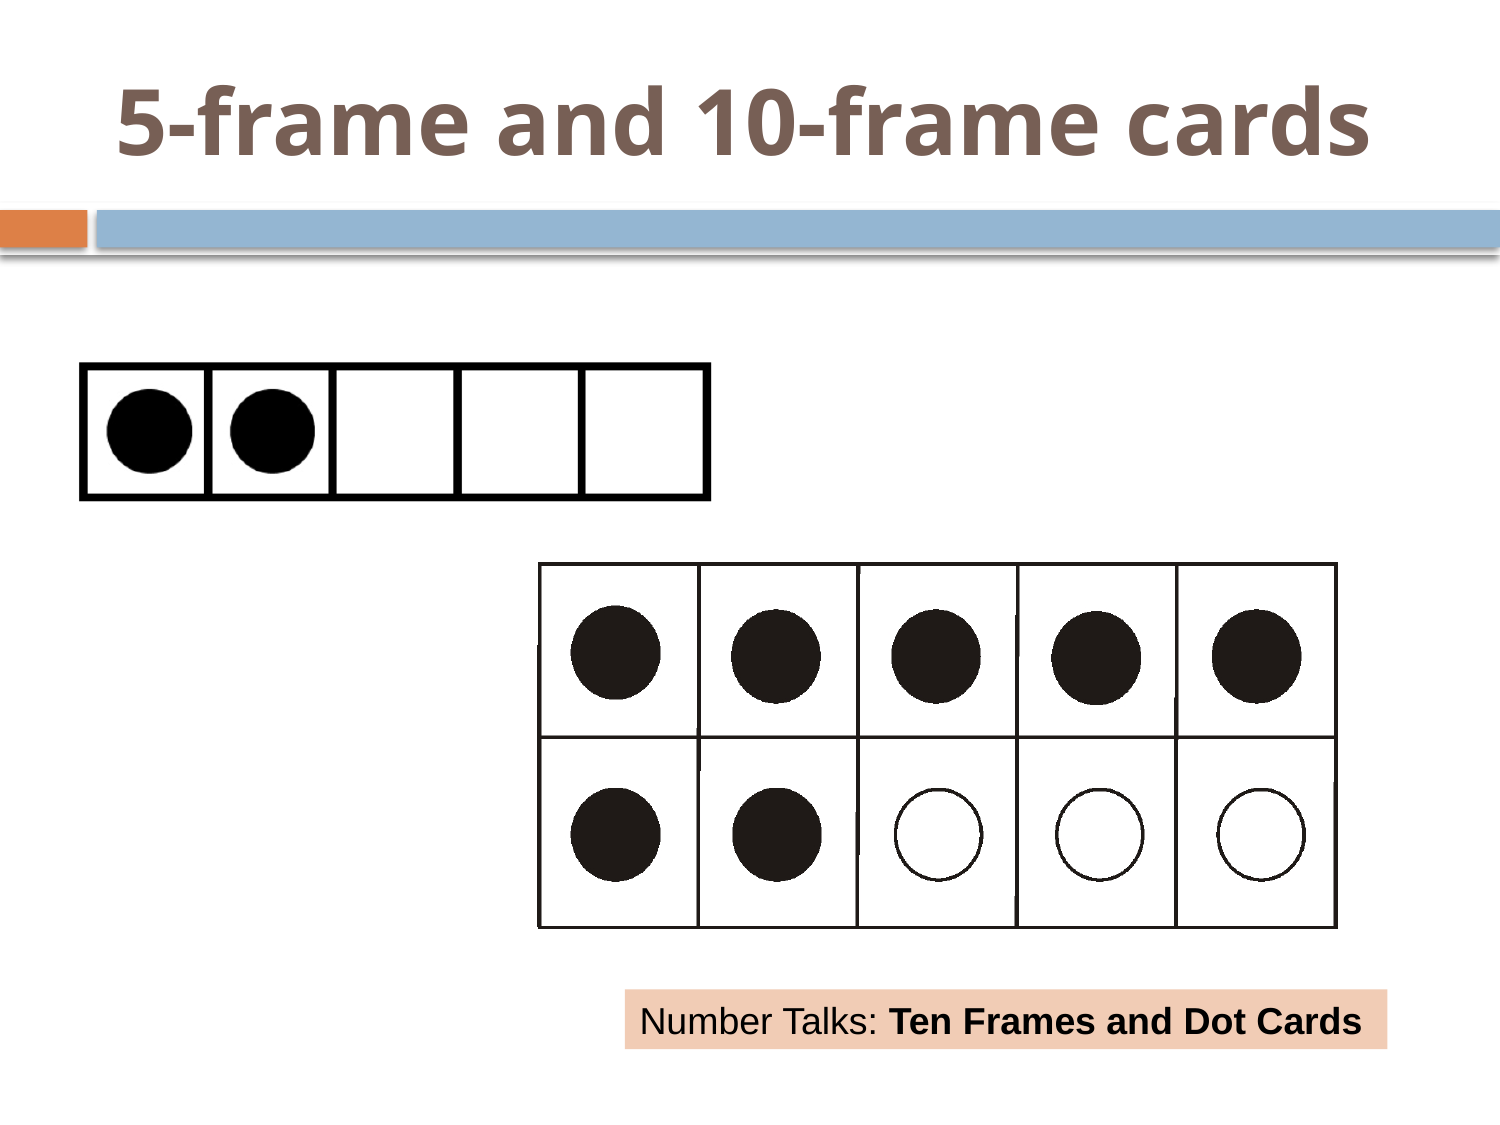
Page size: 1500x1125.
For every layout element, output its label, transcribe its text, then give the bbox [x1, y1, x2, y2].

picture [62, 325, 291, 528]
title 5-frame and 10-frame cards [100, 37, 1438, 200]
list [291, 95, 495, 757]
text_box Number Talks: Ten Frames and Dot Cards [624, 989, 1388, 1050]
picture [537, 562, 1338, 930]
picture [495, 325, 724, 528]
